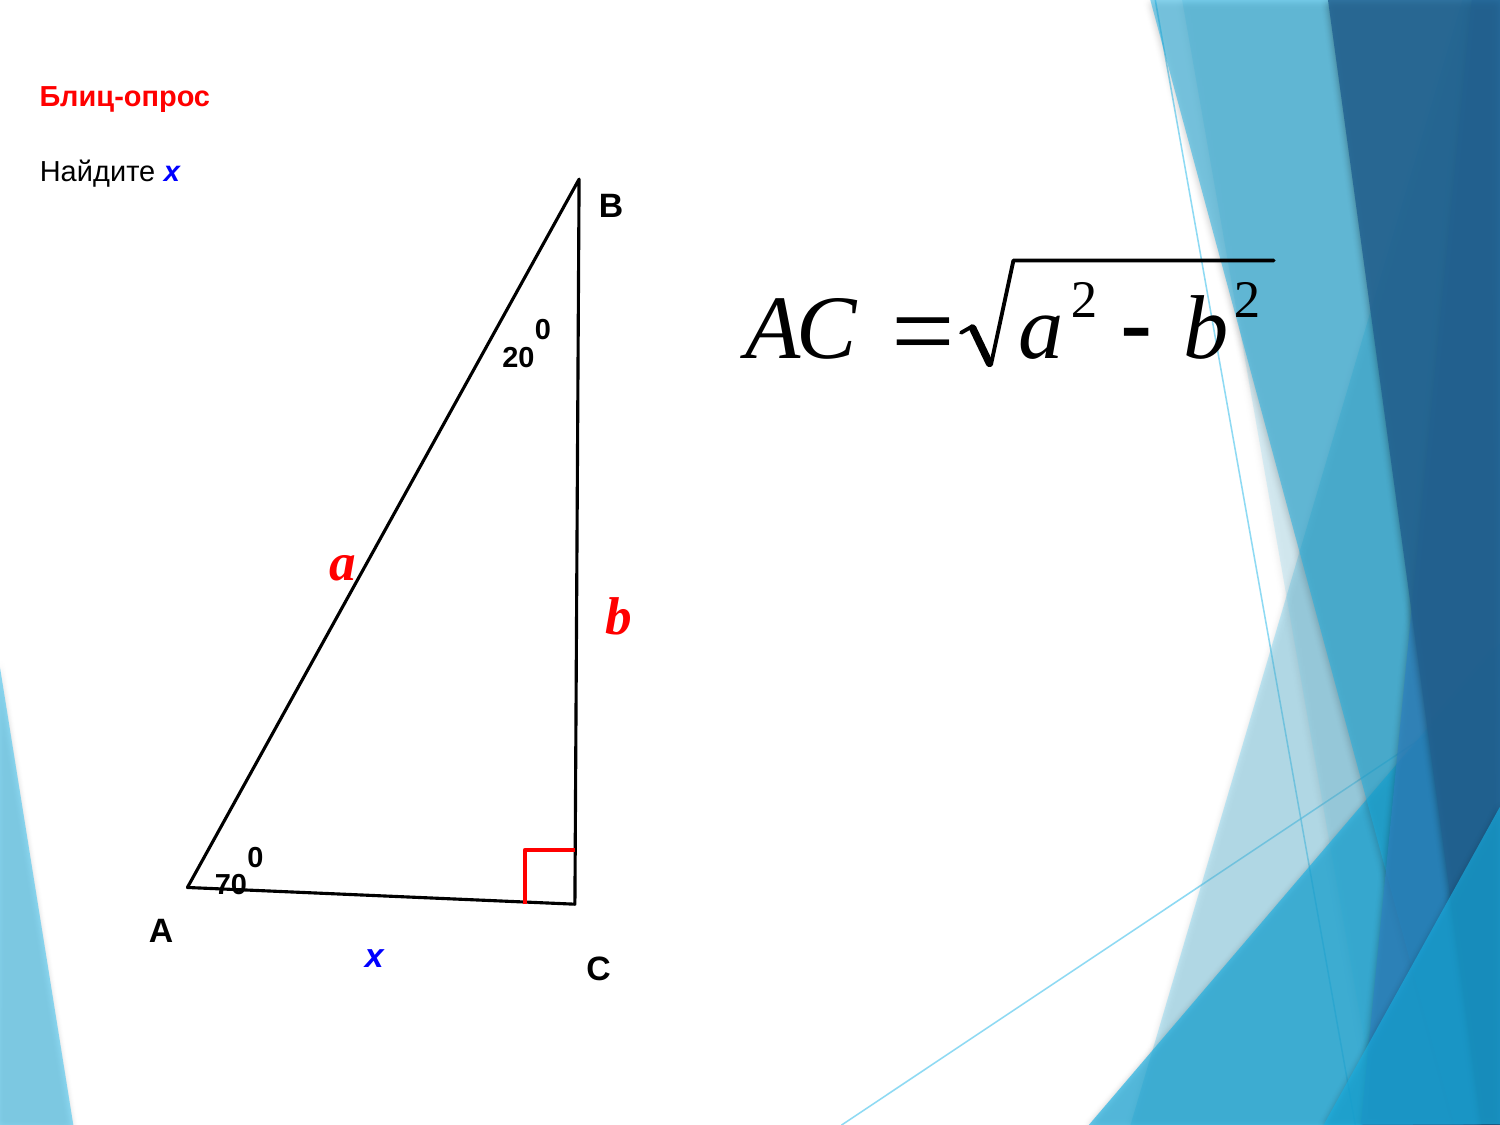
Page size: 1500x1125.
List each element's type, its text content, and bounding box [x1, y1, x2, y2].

text_box [525, 849, 576, 905]
text_box В [584, 137, 639, 232]
text_box [527, 851, 576, 905]
text_box Найдите х [24, 112, 1475, 189]
text_box [513, 179, 580, 297]
text_box х [350, 887, 413, 982]
text_box Блиц-опрос [24, 37, 1463, 114]
text_box [187, 864, 200, 889]
text_box С [571, 900, 626, 995]
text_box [724, 236, 1291, 389]
text_box 700 [200, 824, 375, 908]
text_box a [315, 458, 387, 599]
text_box 200 [487, 297, 663, 381]
text_box b [590, 512, 662, 653]
text_box А [134, 862, 189, 957]
text_box [222, 345, 578, 903]
